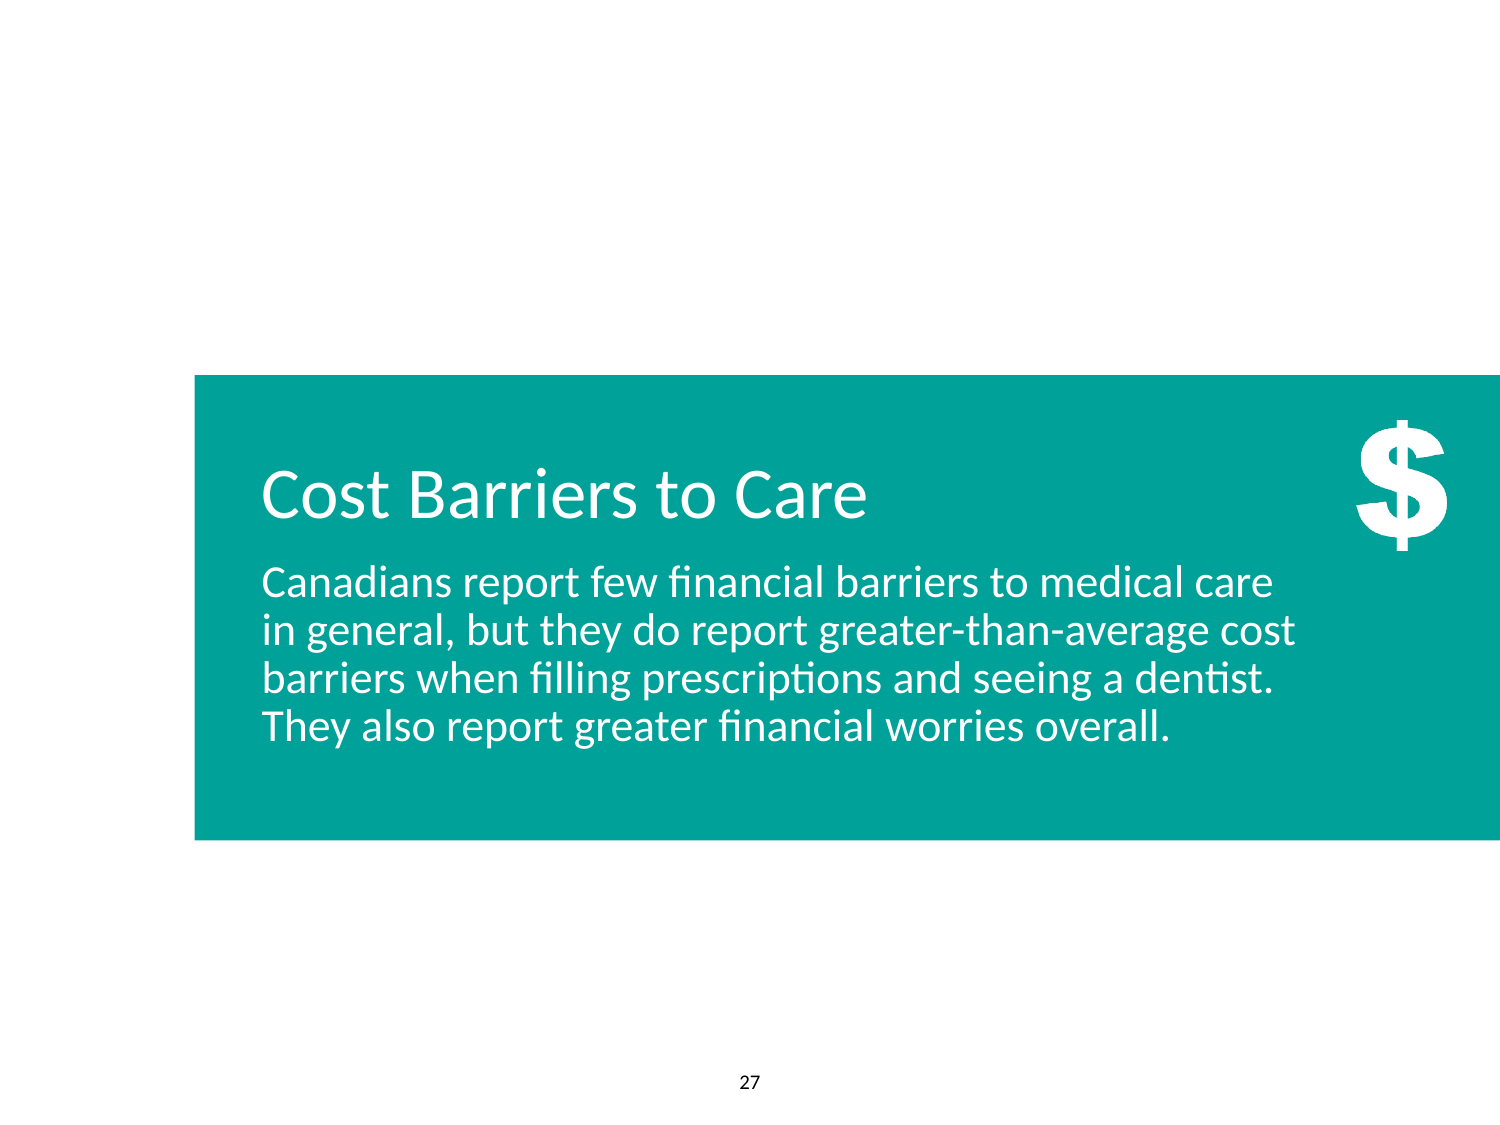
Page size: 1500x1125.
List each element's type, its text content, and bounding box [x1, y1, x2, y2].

picture [1356, 420, 1448, 551]
list Cost Barriers to Care Canadians report few financial barriers to medical care in general, but they do report greater-than-average cost barriers when filling prescriptions and seeing a dentist. They also report greater financial worries overall. [194, 375, 1500, 841]
